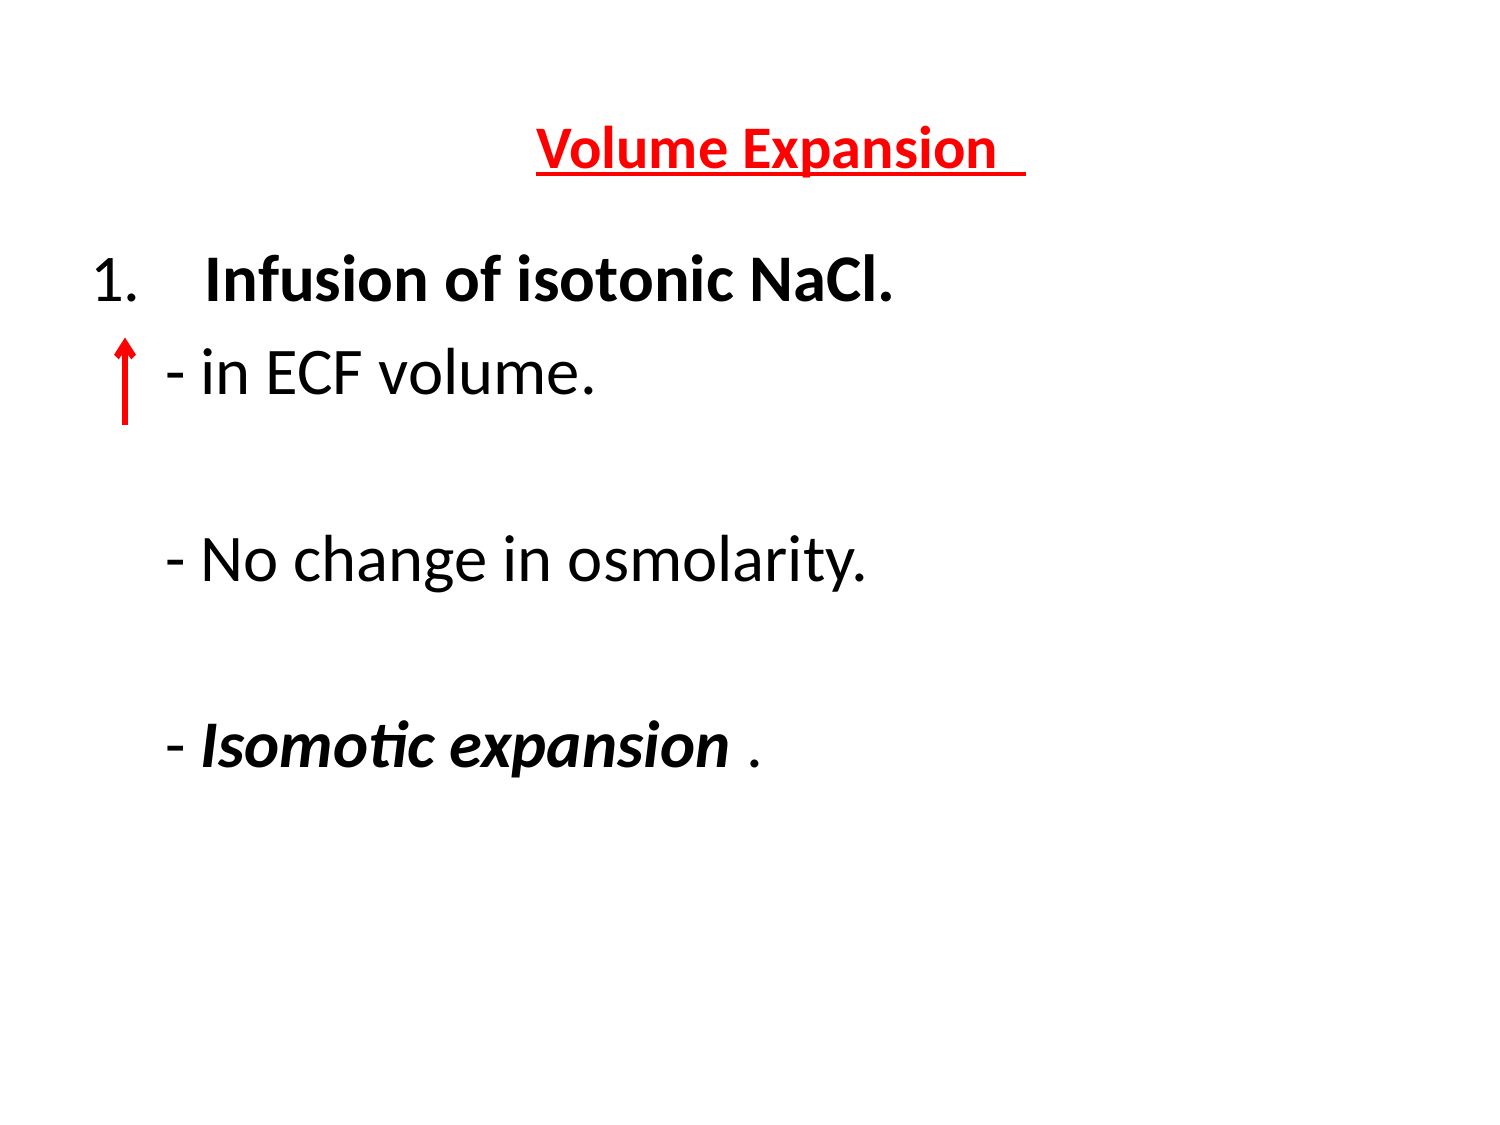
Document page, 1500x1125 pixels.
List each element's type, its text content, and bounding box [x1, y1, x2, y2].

list Infusion of isotonic NaCl. - in ECF volume. - No change in osmolarity. - Isomotic expansion . [75, 133, 1425, 1072]
title Volume Expansion [62, 99, 1500, 188]
